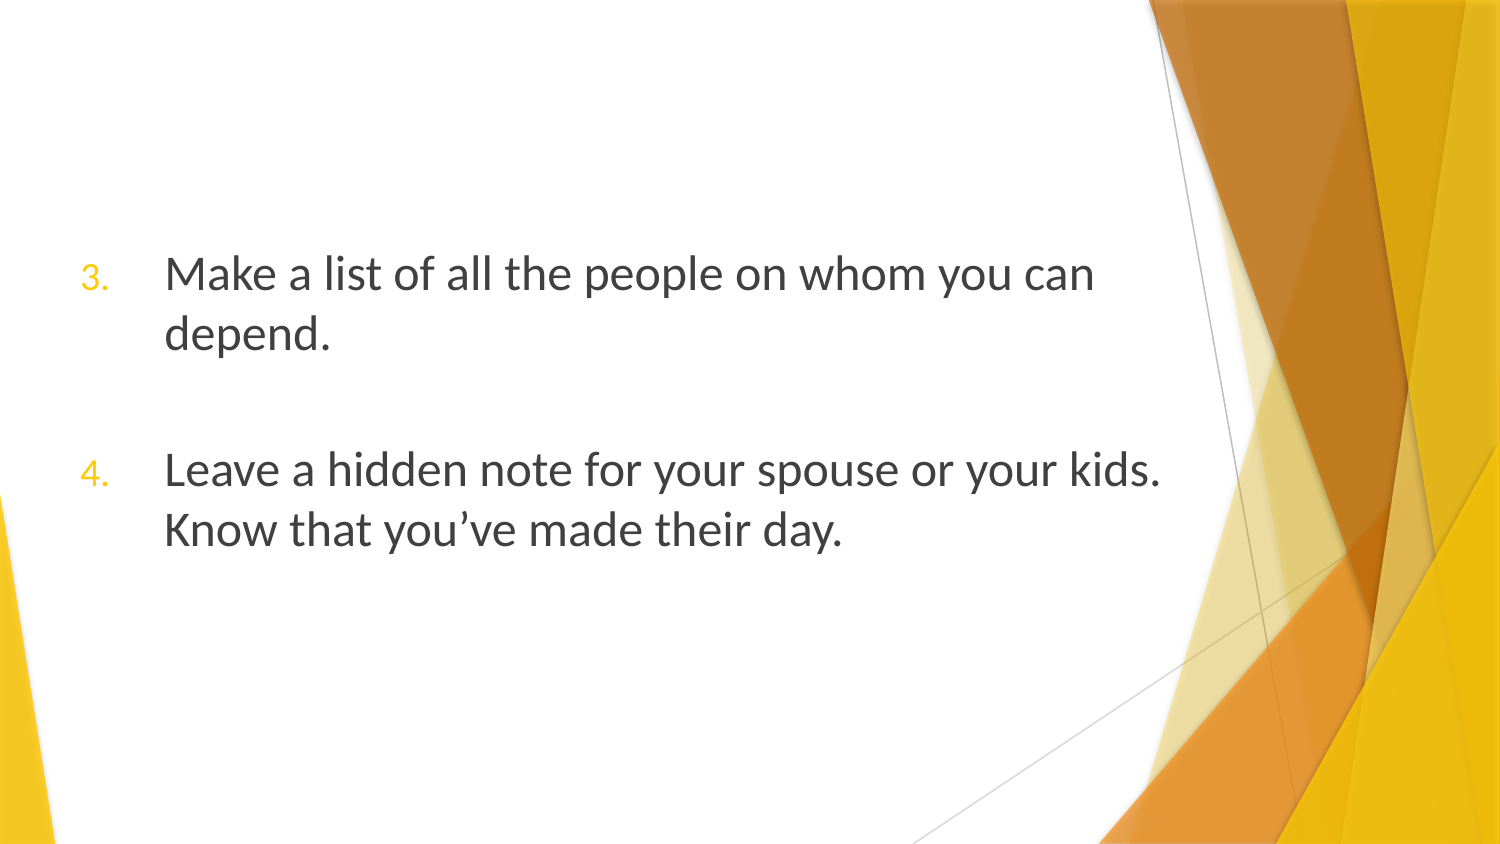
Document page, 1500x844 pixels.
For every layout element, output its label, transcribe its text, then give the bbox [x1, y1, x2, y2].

list Make a list of all the people on whom you can depend. Leave a hidden note for your spouse or your kids. Know that you’ve made their day. [64, 232, 1188, 599]
